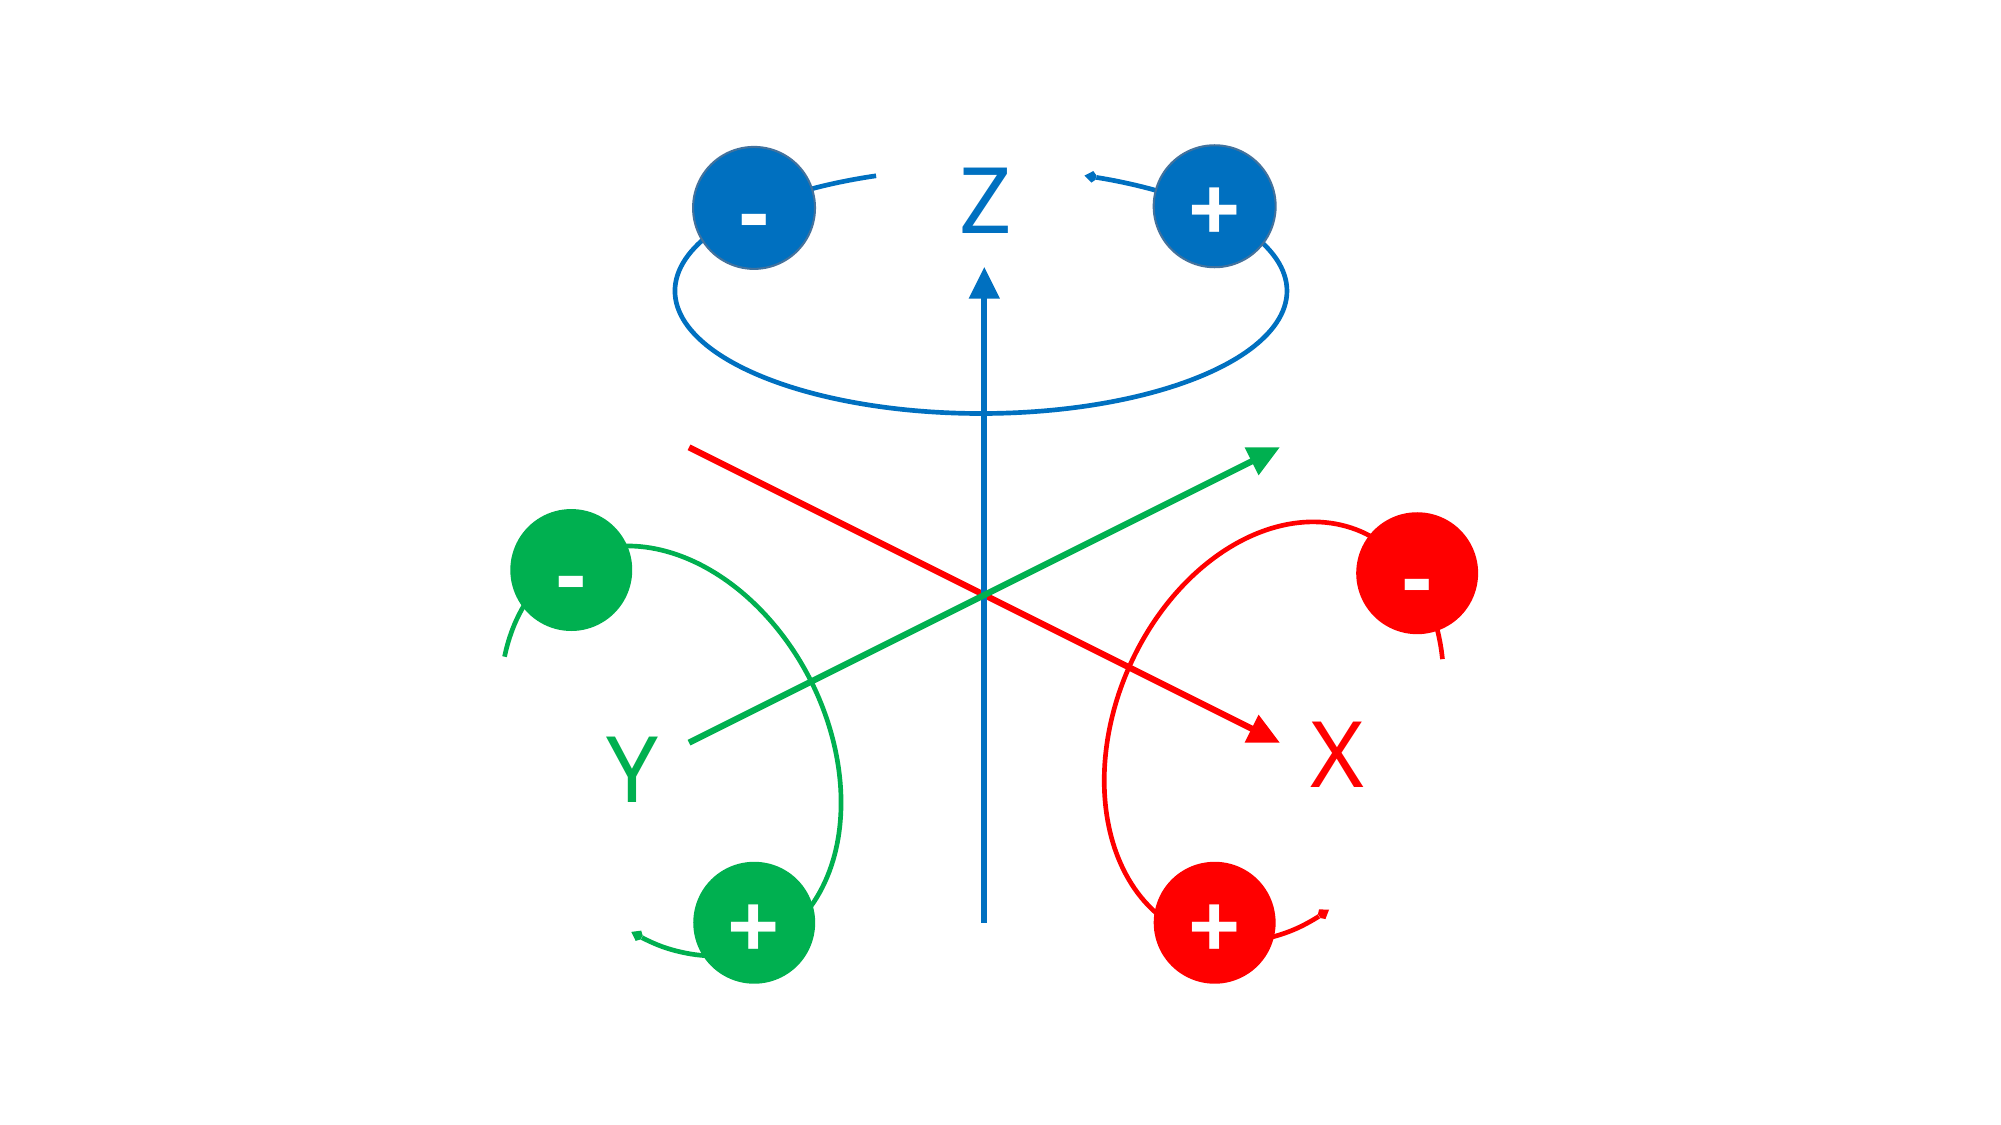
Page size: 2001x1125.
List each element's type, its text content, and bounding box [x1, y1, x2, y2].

text_box [1280, 521, 1444, 730]
text_box + [1152, 144, 1277, 269]
text_box + [1152, 860, 1277, 985]
text_box - [509, 508, 634, 633]
text_box Y [592, 703, 717, 829]
text_box [631, 743, 842, 956]
text_box + [692, 860, 817, 985]
text_box [1103, 743, 1330, 937]
text_box Z [944, 134, 1069, 260]
text_box [674, 175, 984, 415]
text_box - [1355, 511, 1480, 636]
text_box X [1295, 688, 1420, 814]
text_box - [692, 145, 817, 270]
text_box [985, 171, 1288, 415]
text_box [688, 447, 1280, 743]
text_box [504, 545, 688, 707]
